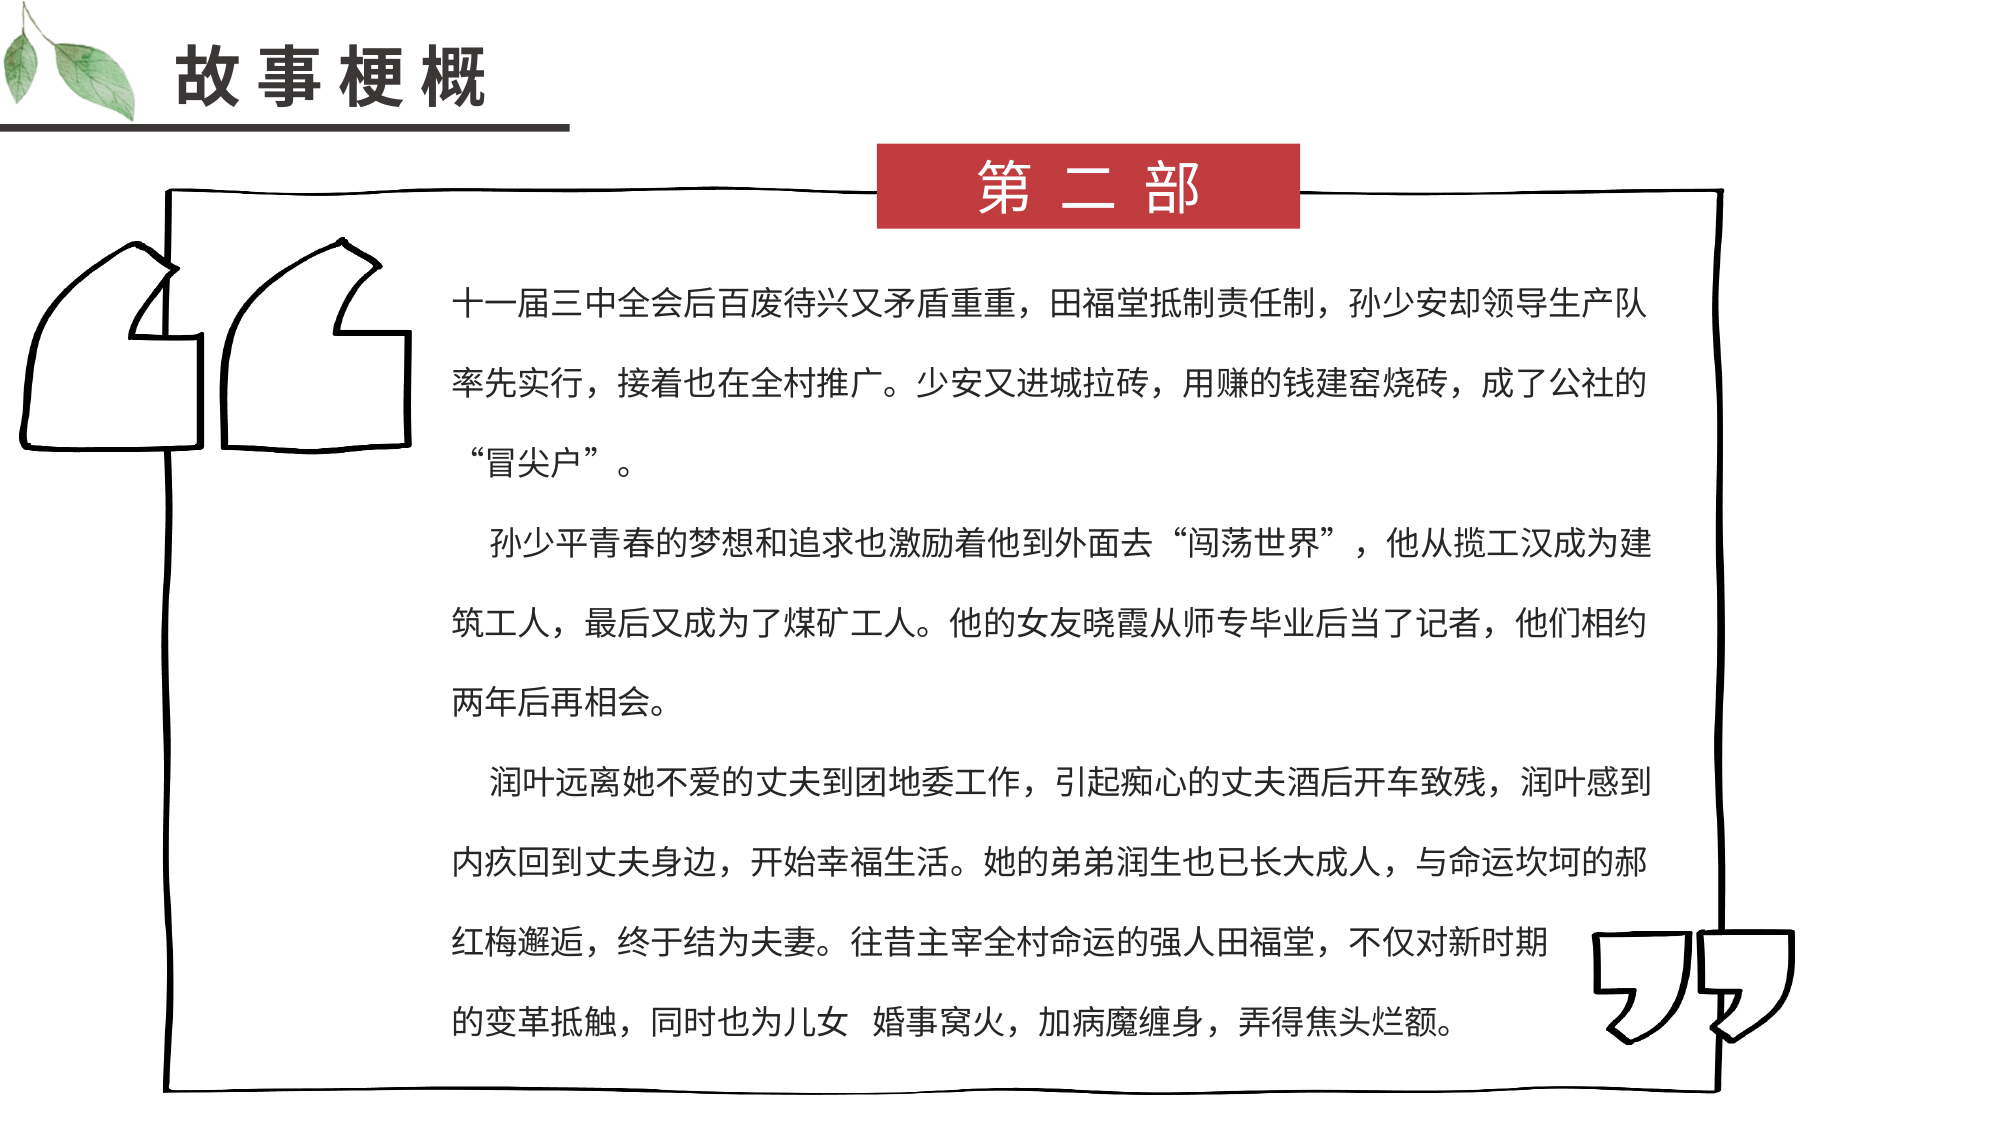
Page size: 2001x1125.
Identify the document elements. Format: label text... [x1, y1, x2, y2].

text_box [0, 123, 571, 133]
picture [0, 0, 140, 123]
picture [19, 186, 1795, 1095]
text_box 故 事 梗 概 [159, 27, 503, 123]
text_box 第 二 部 [876, 142, 1301, 186]
